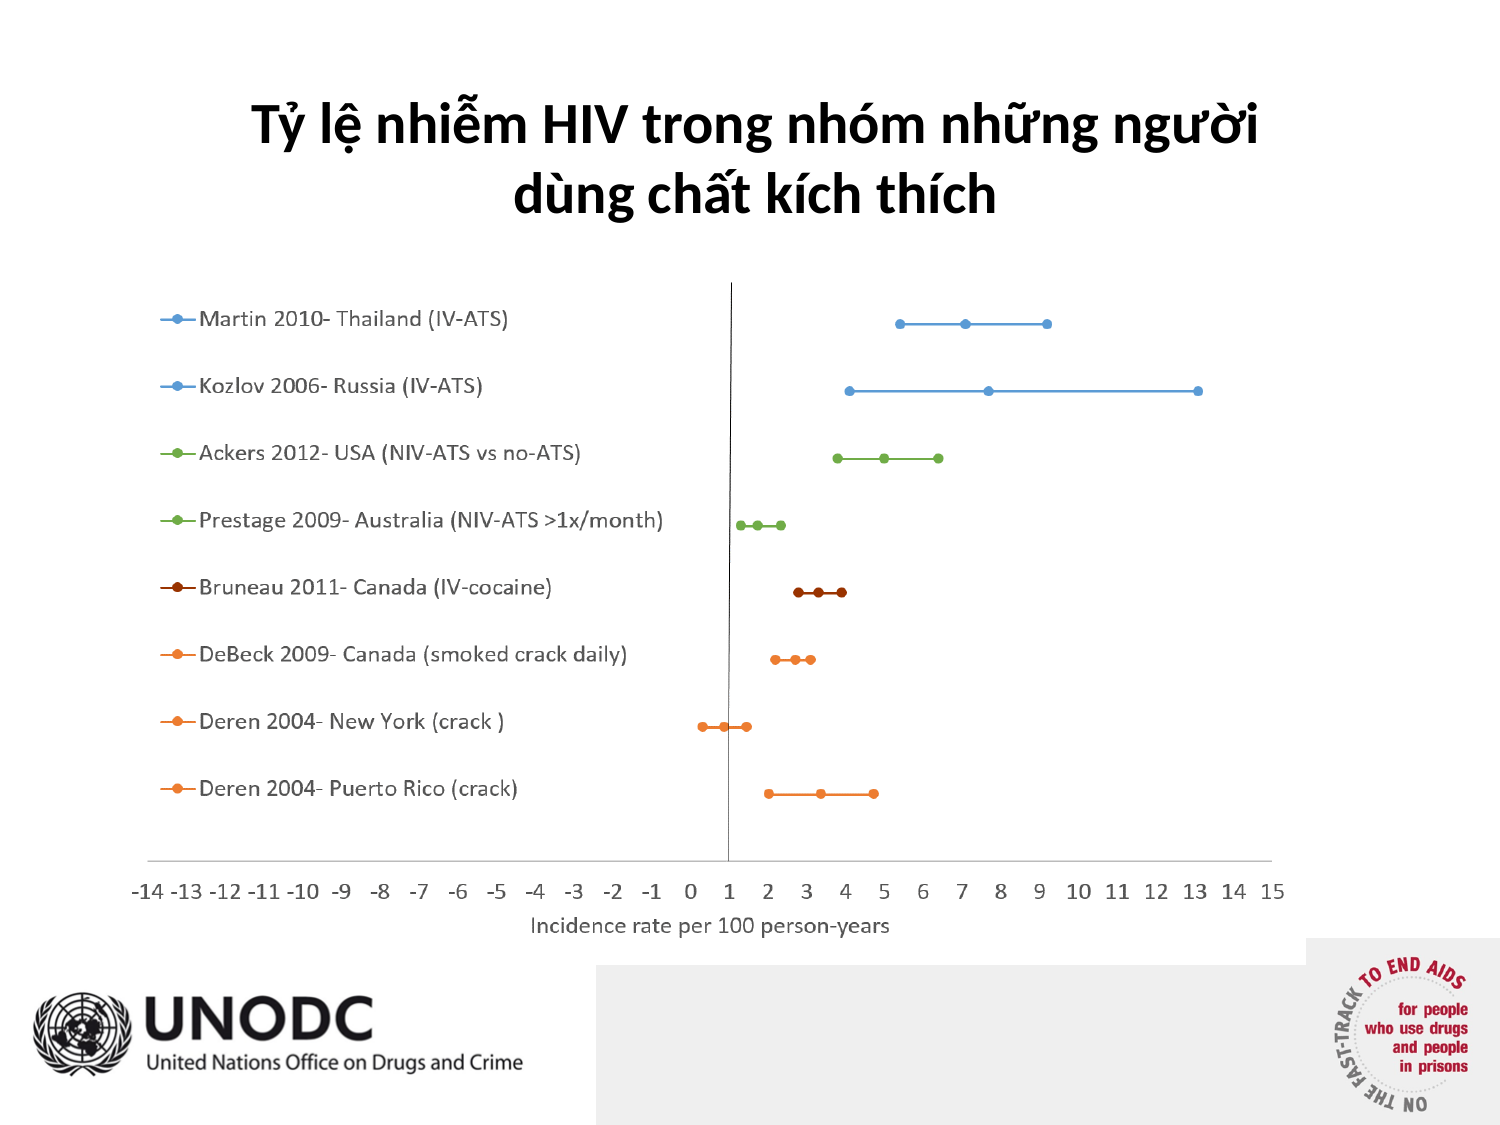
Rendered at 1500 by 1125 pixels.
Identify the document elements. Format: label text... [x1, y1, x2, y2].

picture [111, 113, 1500, 1125]
picture [29, 988, 527, 1081]
text_box Tỷ lệ nhiễm HIV trong nhóm những người dùng chất kích thích [171, 78, 1341, 233]
